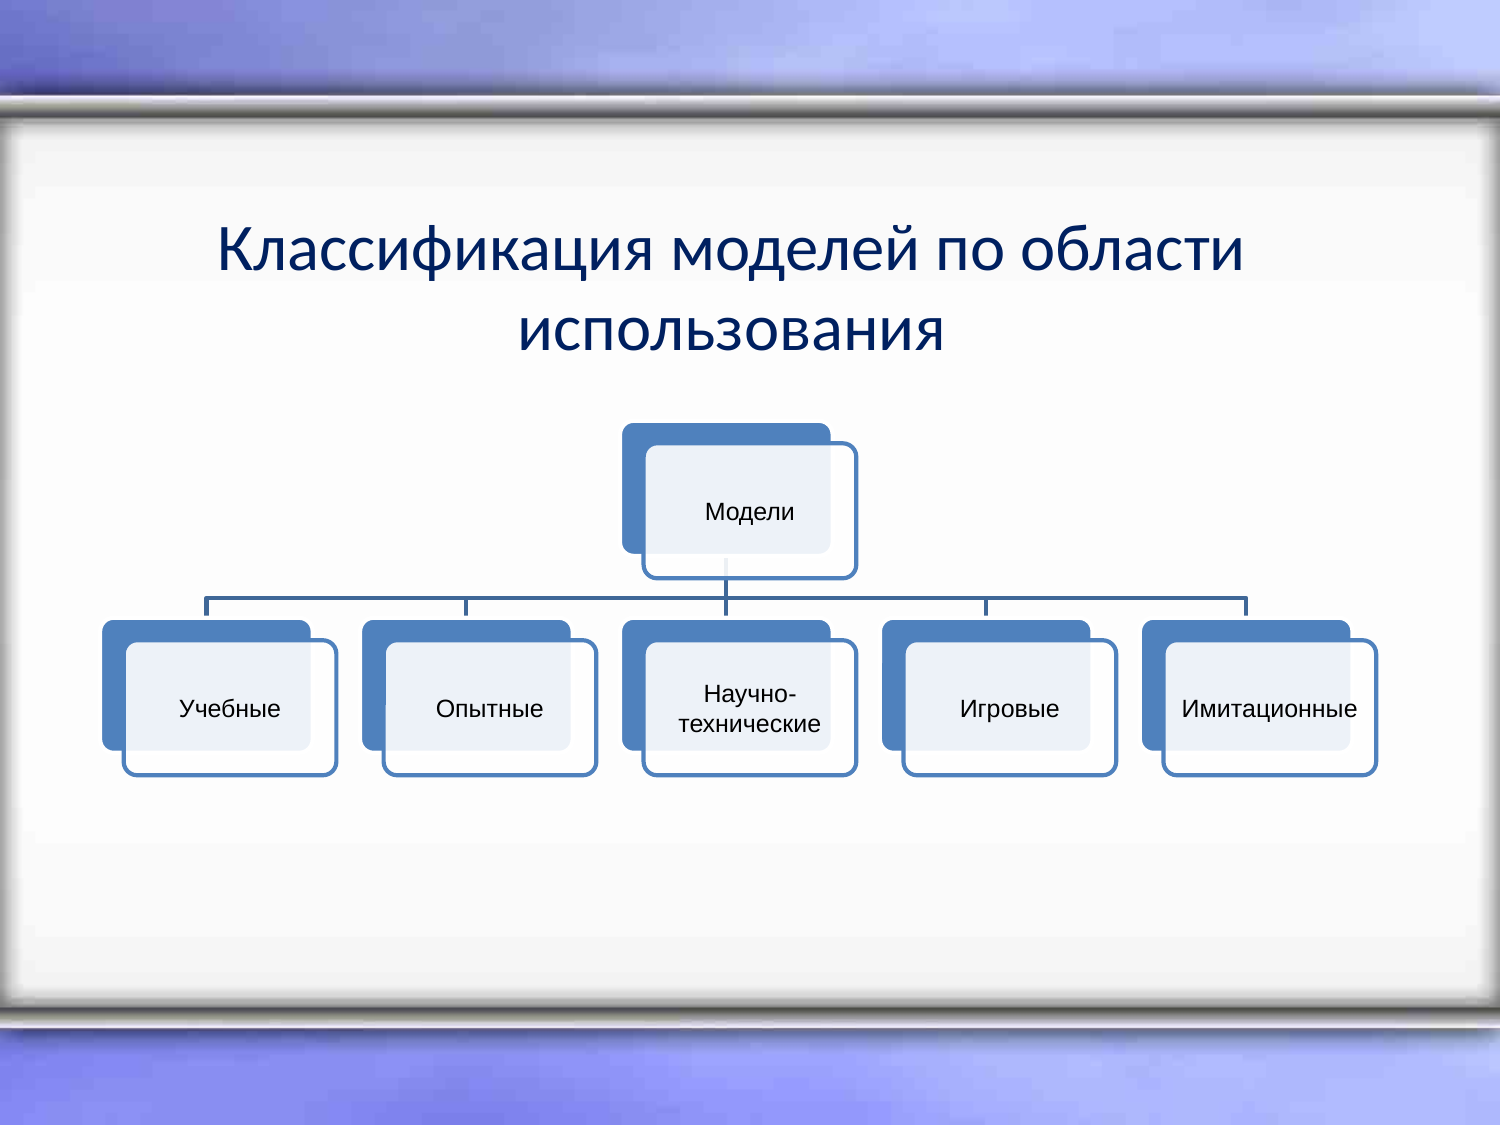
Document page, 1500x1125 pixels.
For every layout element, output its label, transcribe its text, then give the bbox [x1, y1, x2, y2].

text_box Классификация моделей по области использования [41, 196, 1424, 371]
picture [0, 0, 1500, 1125]
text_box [88, 420, 1388, 776]
